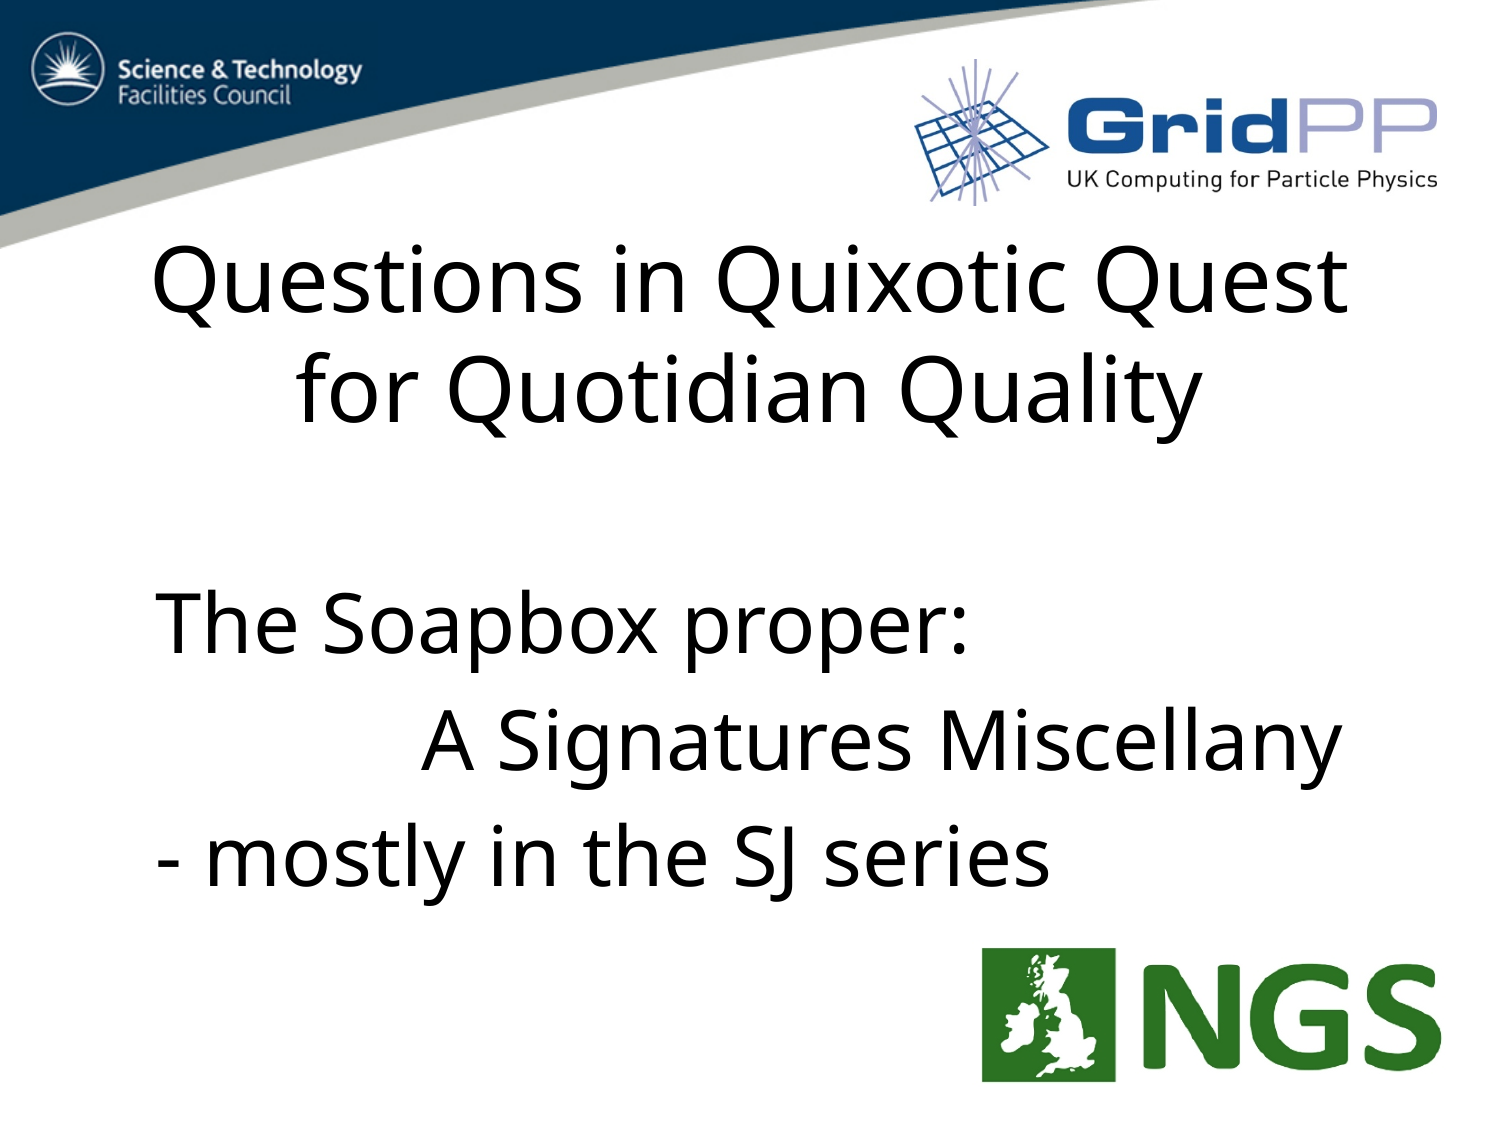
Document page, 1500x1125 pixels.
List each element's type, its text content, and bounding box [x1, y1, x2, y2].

title Questions in Quixotic Quest for Quotidian Quality [112, 237, 1388, 426]
picture [0, 0, 1437, 249]
list The Soapbox proper: A Signatures Miscellany - mostly in the SJ series [140, 562, 1360, 927]
picture [972, 940, 1448, 1090]
